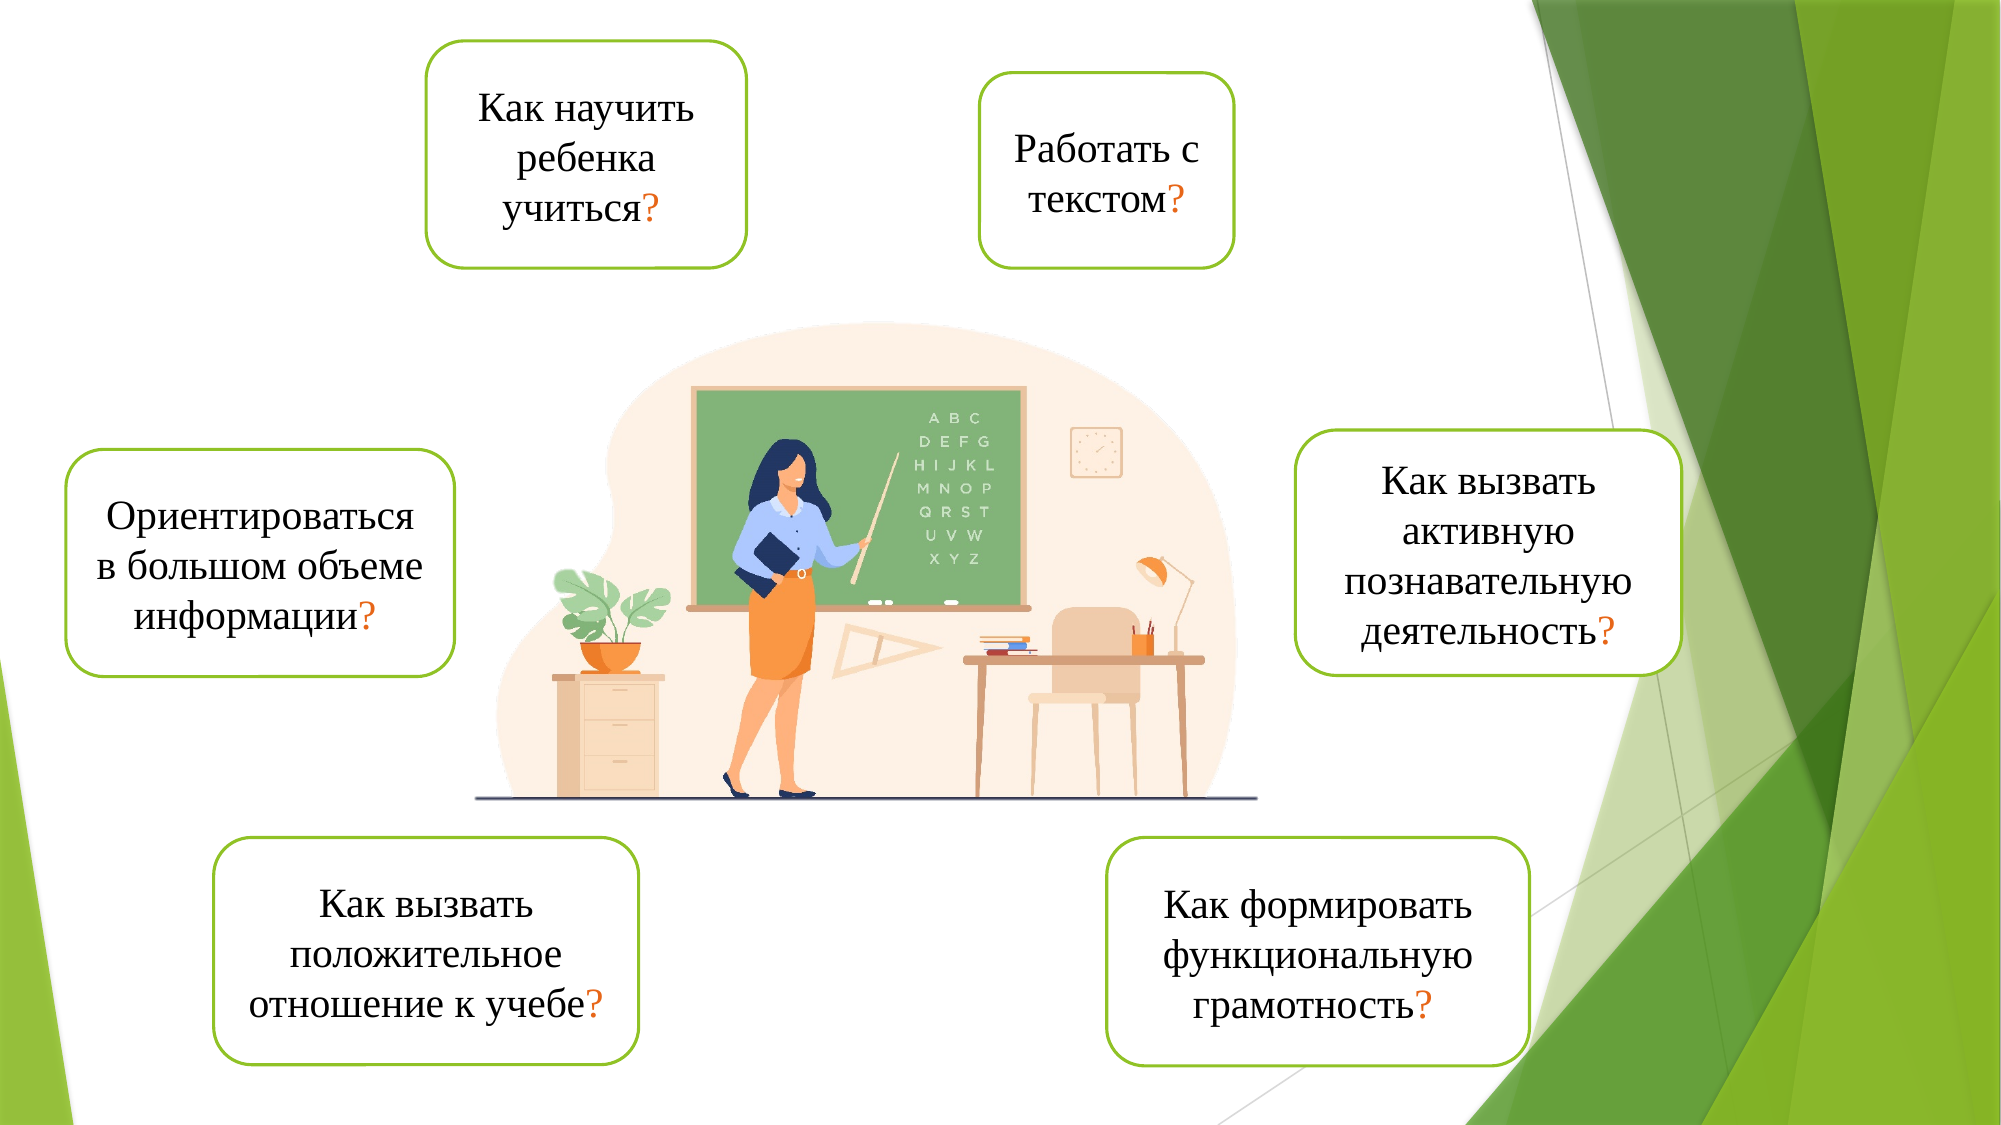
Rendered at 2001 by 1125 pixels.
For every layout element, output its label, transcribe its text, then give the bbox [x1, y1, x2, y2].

text_box Работать с текстом? [977, 71, 1236, 270]
text_box Как научить ребенка учиться? [424, 39, 749, 270]
text_box Как вызвать активную познавательную деятельность? [1301, 428, 1684, 678]
text_box Как вызвать положительное отношение к учебе? [212, 835, 641, 1067]
text_box Ориентироваться в большом объеме информации? [64, 447, 431, 679]
text_box Как формировать функциональную грамотность? [1105, 835, 1532, 1068]
picture [435, 276, 1296, 850]
